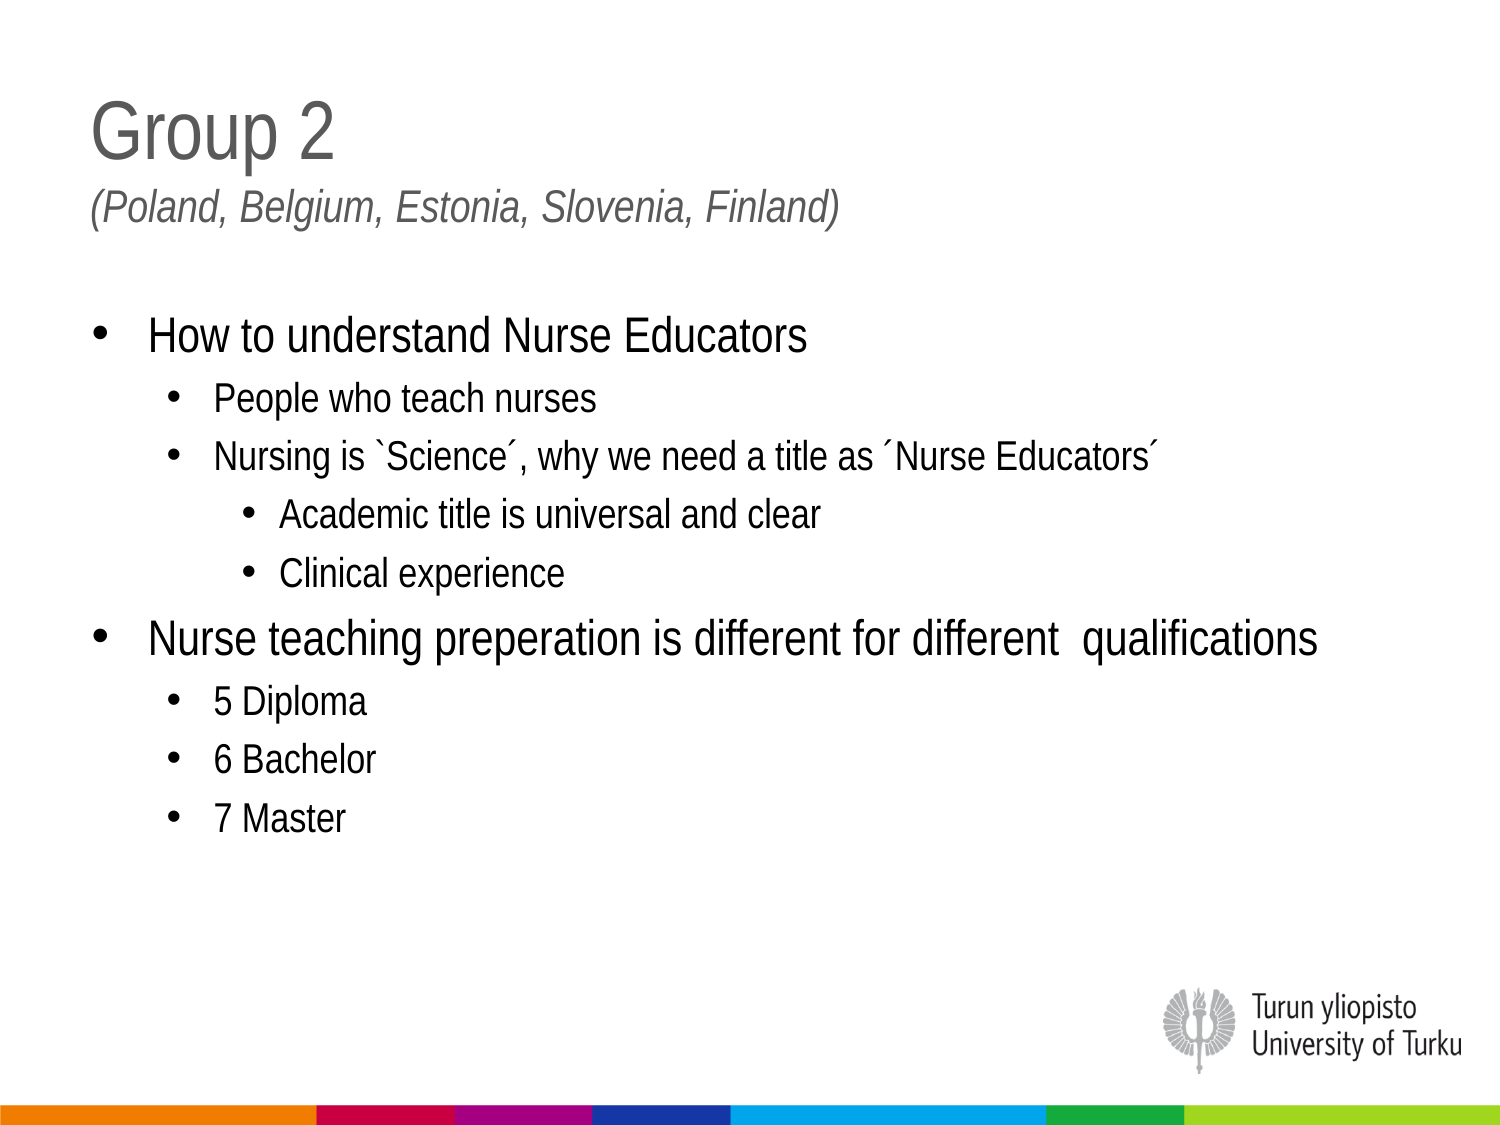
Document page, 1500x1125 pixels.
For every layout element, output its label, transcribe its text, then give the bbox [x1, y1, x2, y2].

list How to understand Nurse Educators People who teach nurses Nursing is `Science´, why we need a title as ´Nurse Educators´ Academic title is universal and clear Clinical experience Nurse teaching preperation is different for different qualifications 5 Diploma 6 Bachelor 7 Master [76, 294, 1424, 1067]
title Group 2 (Poland, Belgium, Estonia, Slovenia, Finland) [75, 60, 1424, 248]
picture [0, 1105, 730, 1125]
picture [1163, 987, 1461, 1074]
picture [1047, 1105, 1500, 1125]
